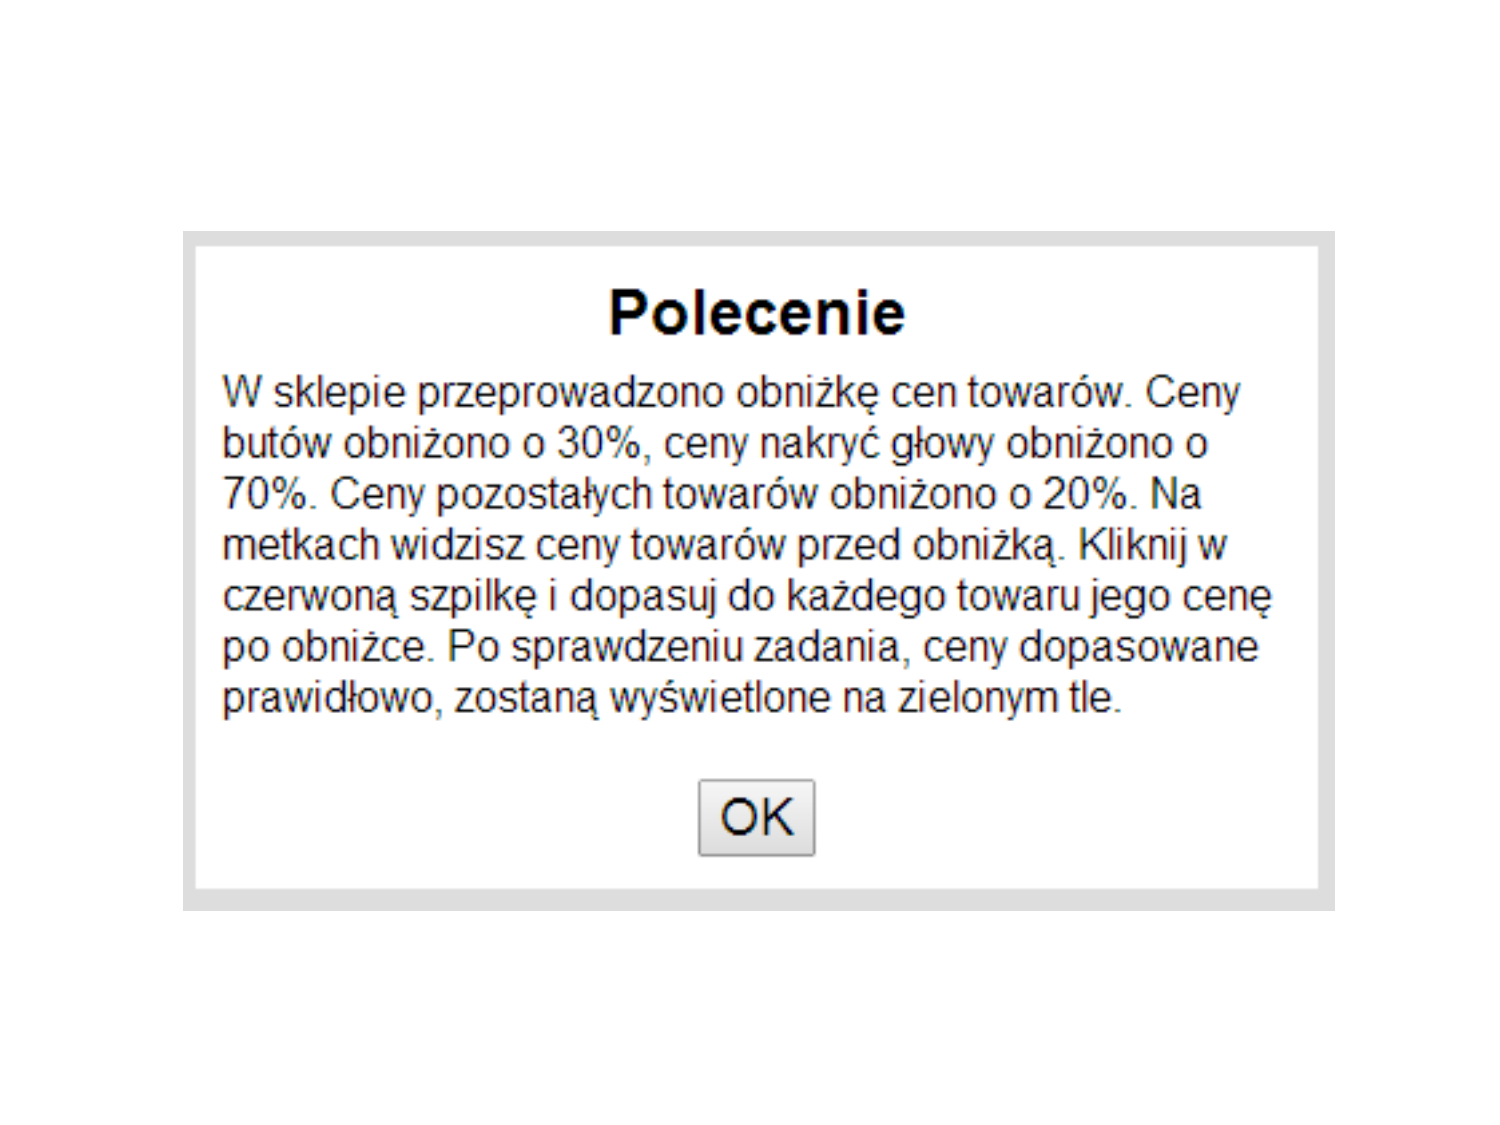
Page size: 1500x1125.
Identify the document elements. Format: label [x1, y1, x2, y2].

picture [182, 231, 1335, 911]
